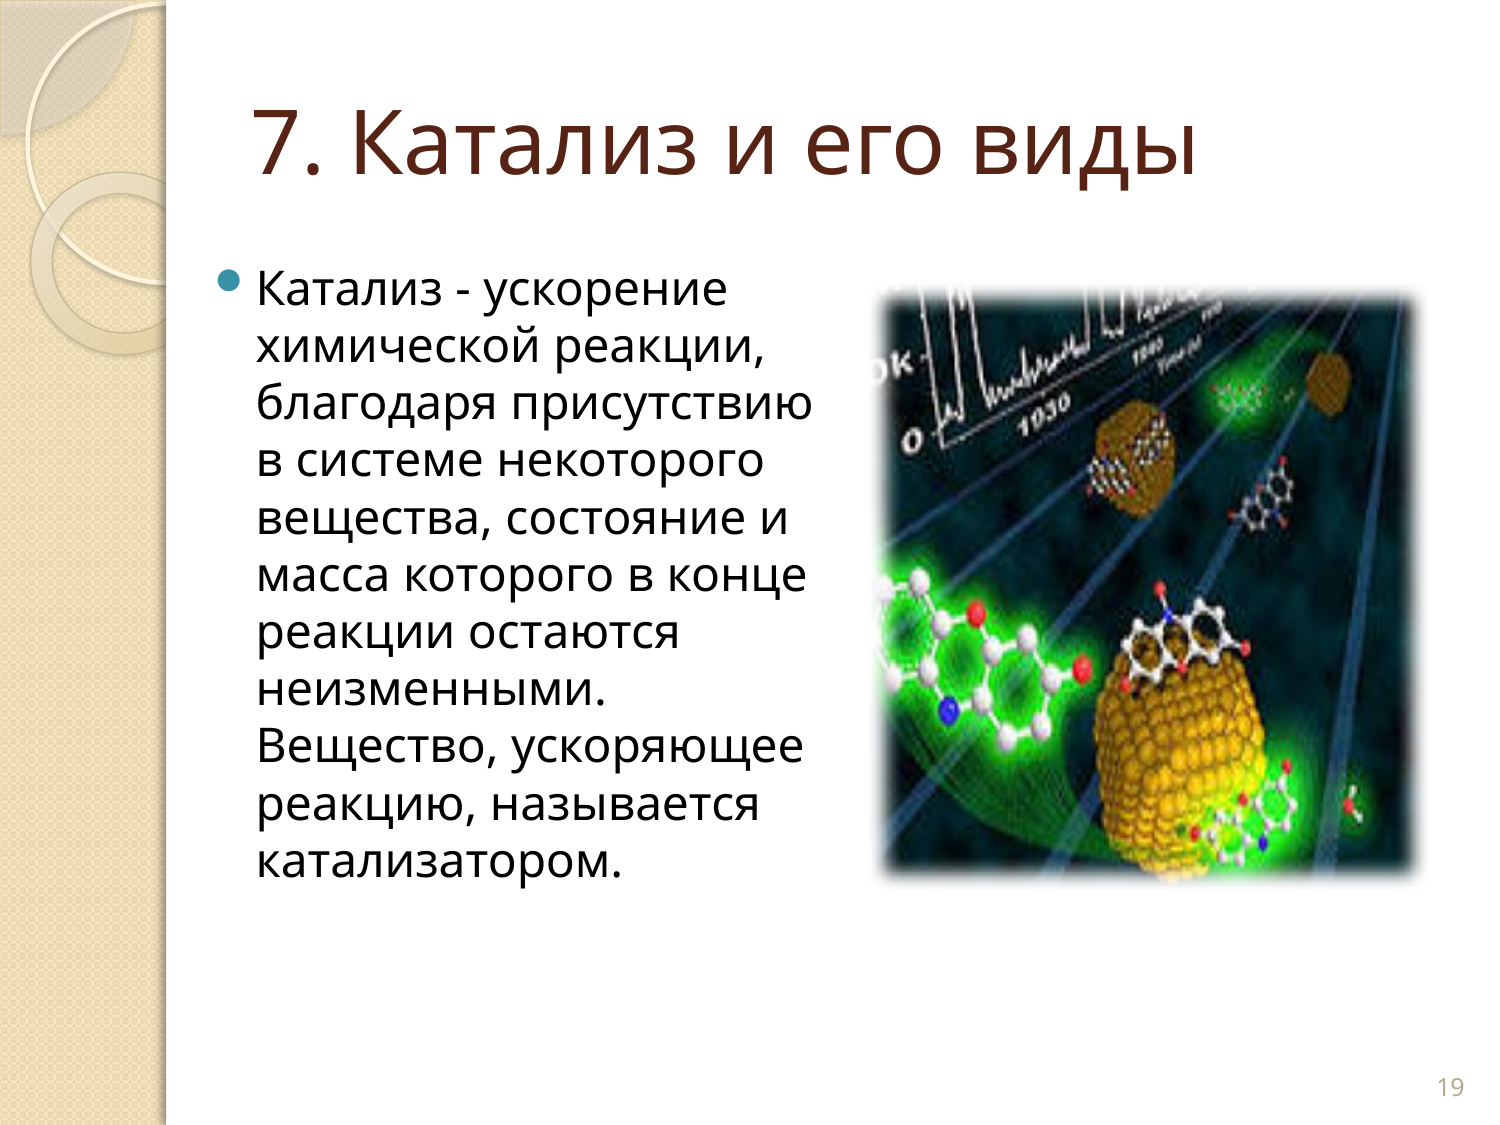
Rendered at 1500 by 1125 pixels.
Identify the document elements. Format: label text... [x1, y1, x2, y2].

list Катализ - ускорение химической реакции, благодаря присутствию в системе некоторого вещества, состояние и масса которого в конце реакции остаются неизменными. Вещество, ускоряющее реакцию, называется катализатором. [187, 249, 836, 1016]
slide_number 19 [1413, 1034, 1488, 1113]
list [866, 280, 1430, 891]
title 7. Катализ и его виды [235, 45, 1466, 233]
